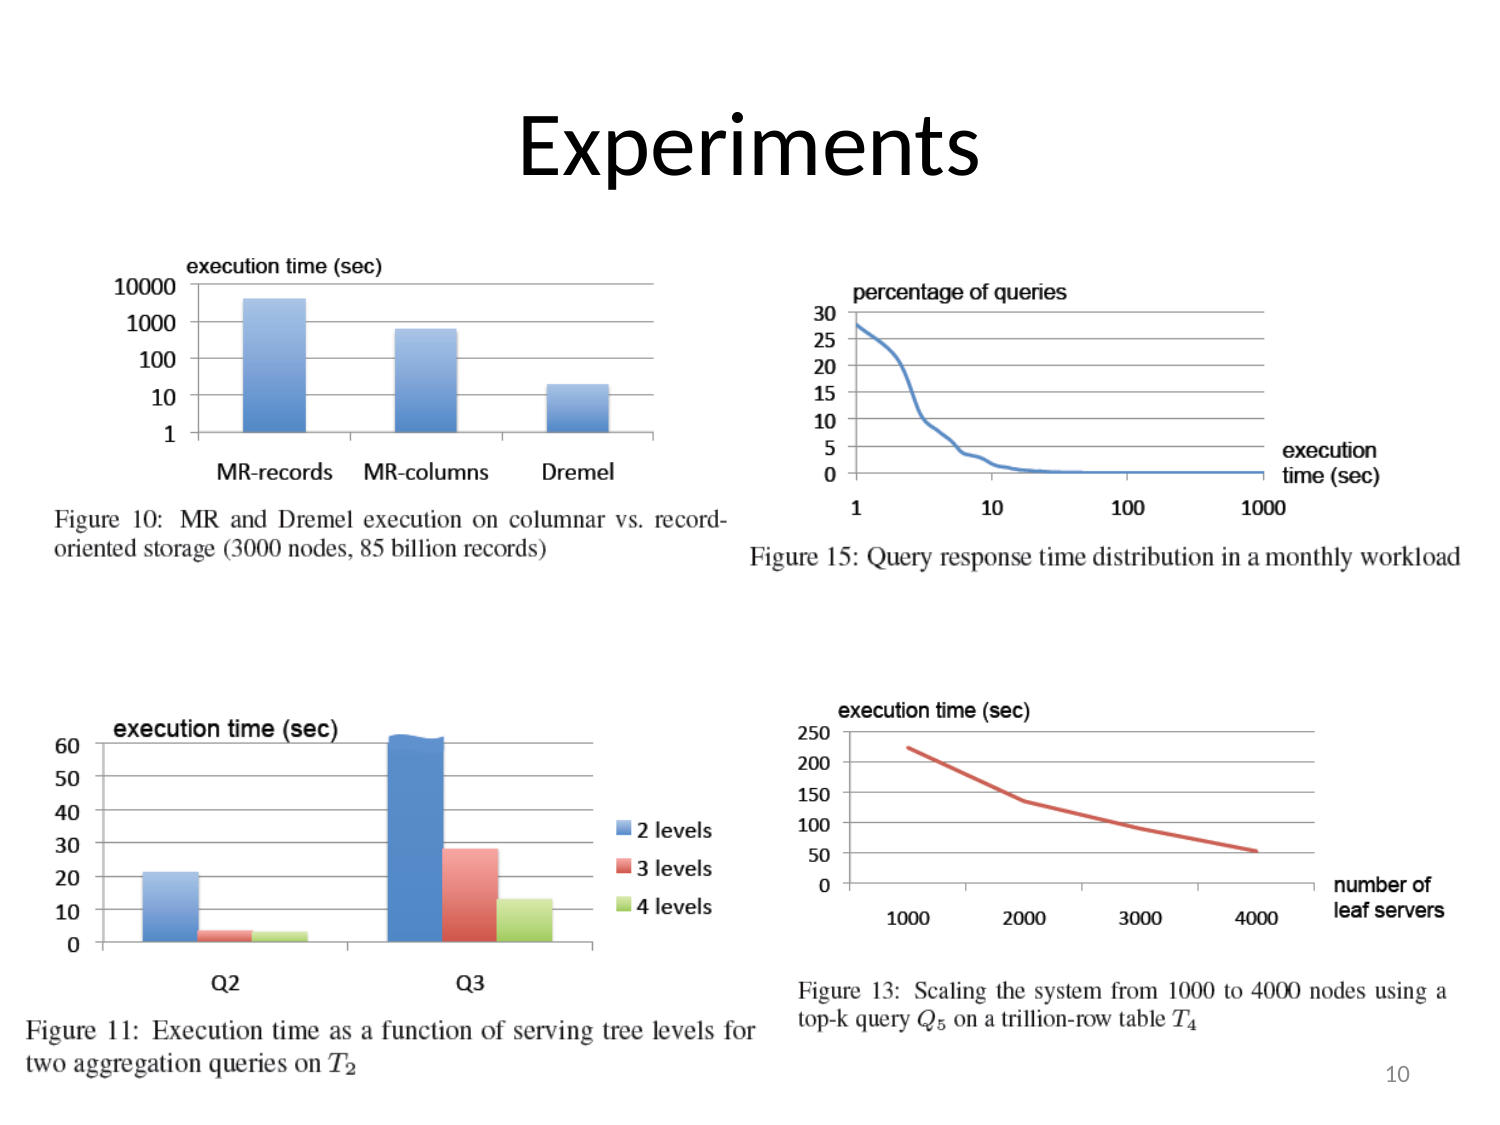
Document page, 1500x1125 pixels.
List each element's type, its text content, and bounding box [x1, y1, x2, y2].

picture [46, 257, 733, 563]
picture [784, 690, 1454, 1046]
picture [749, 280, 1462, 575]
slide_number 10 [1074, 1055, 1425, 1103]
picture [22, 714, 762, 1080]
title Experiments [75, 45, 1425, 233]
